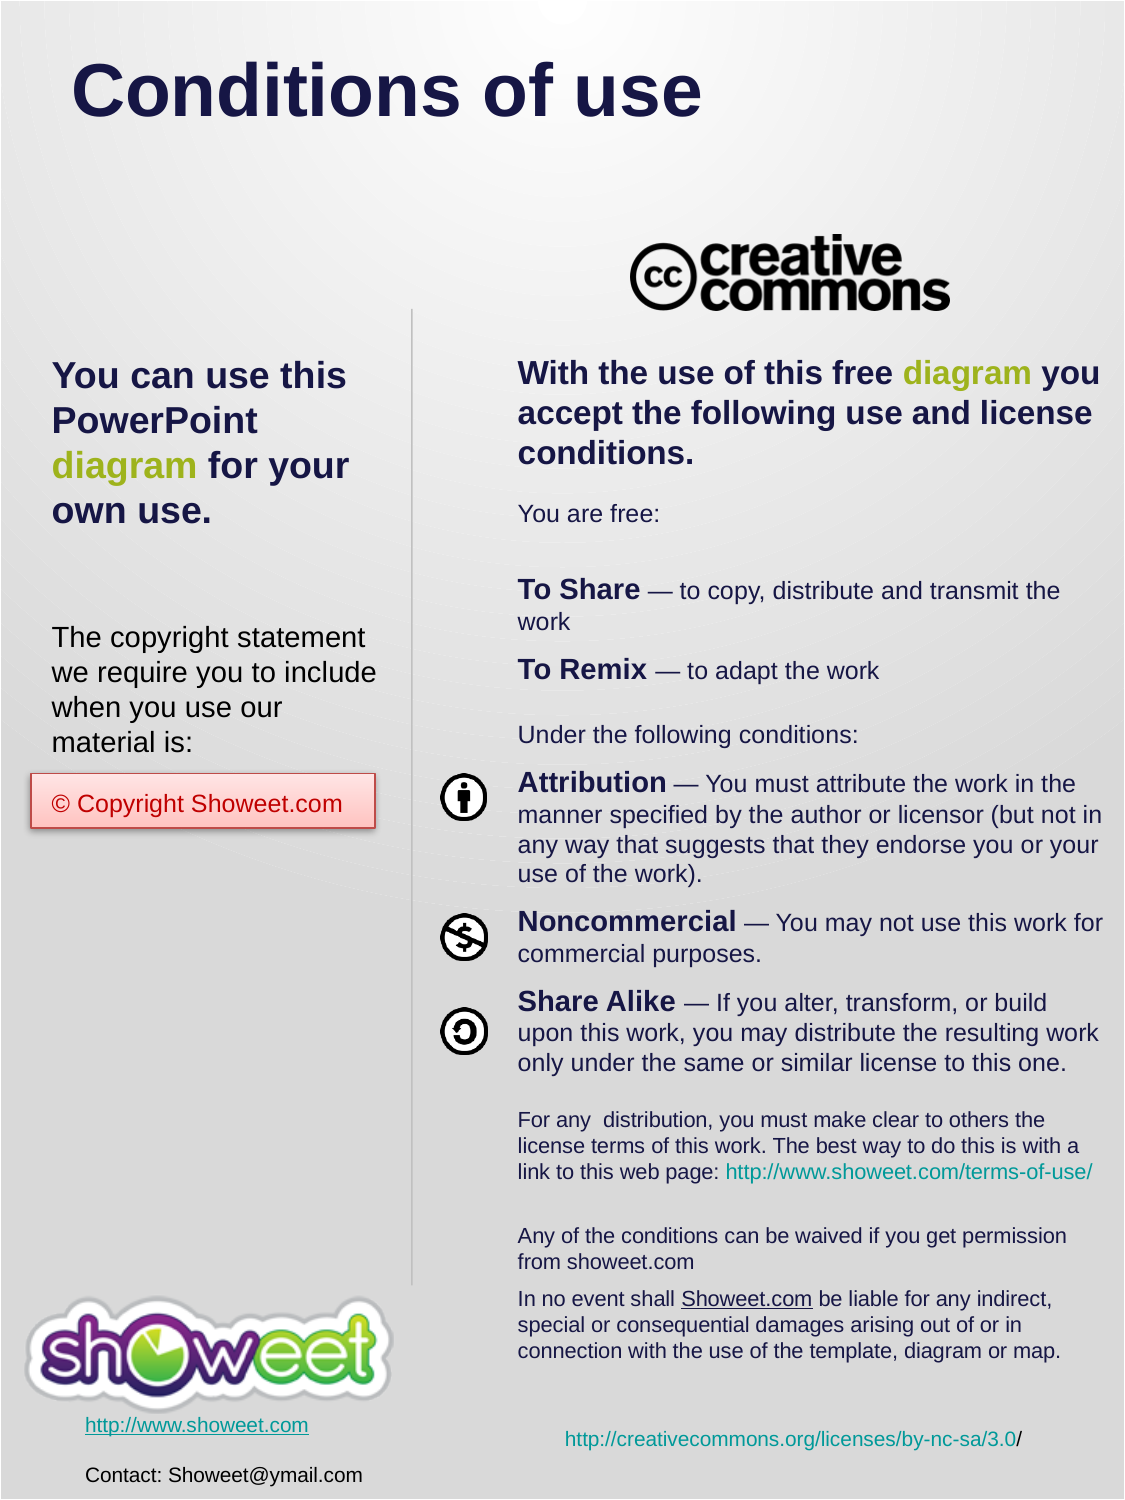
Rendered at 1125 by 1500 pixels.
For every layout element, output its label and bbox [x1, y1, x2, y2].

picture [19, 1292, 401, 1451]
picture [440, 773, 487, 821]
picture [440, 913, 488, 961]
picture [440, 1007, 488, 1055]
picture [630, 234, 950, 311]
